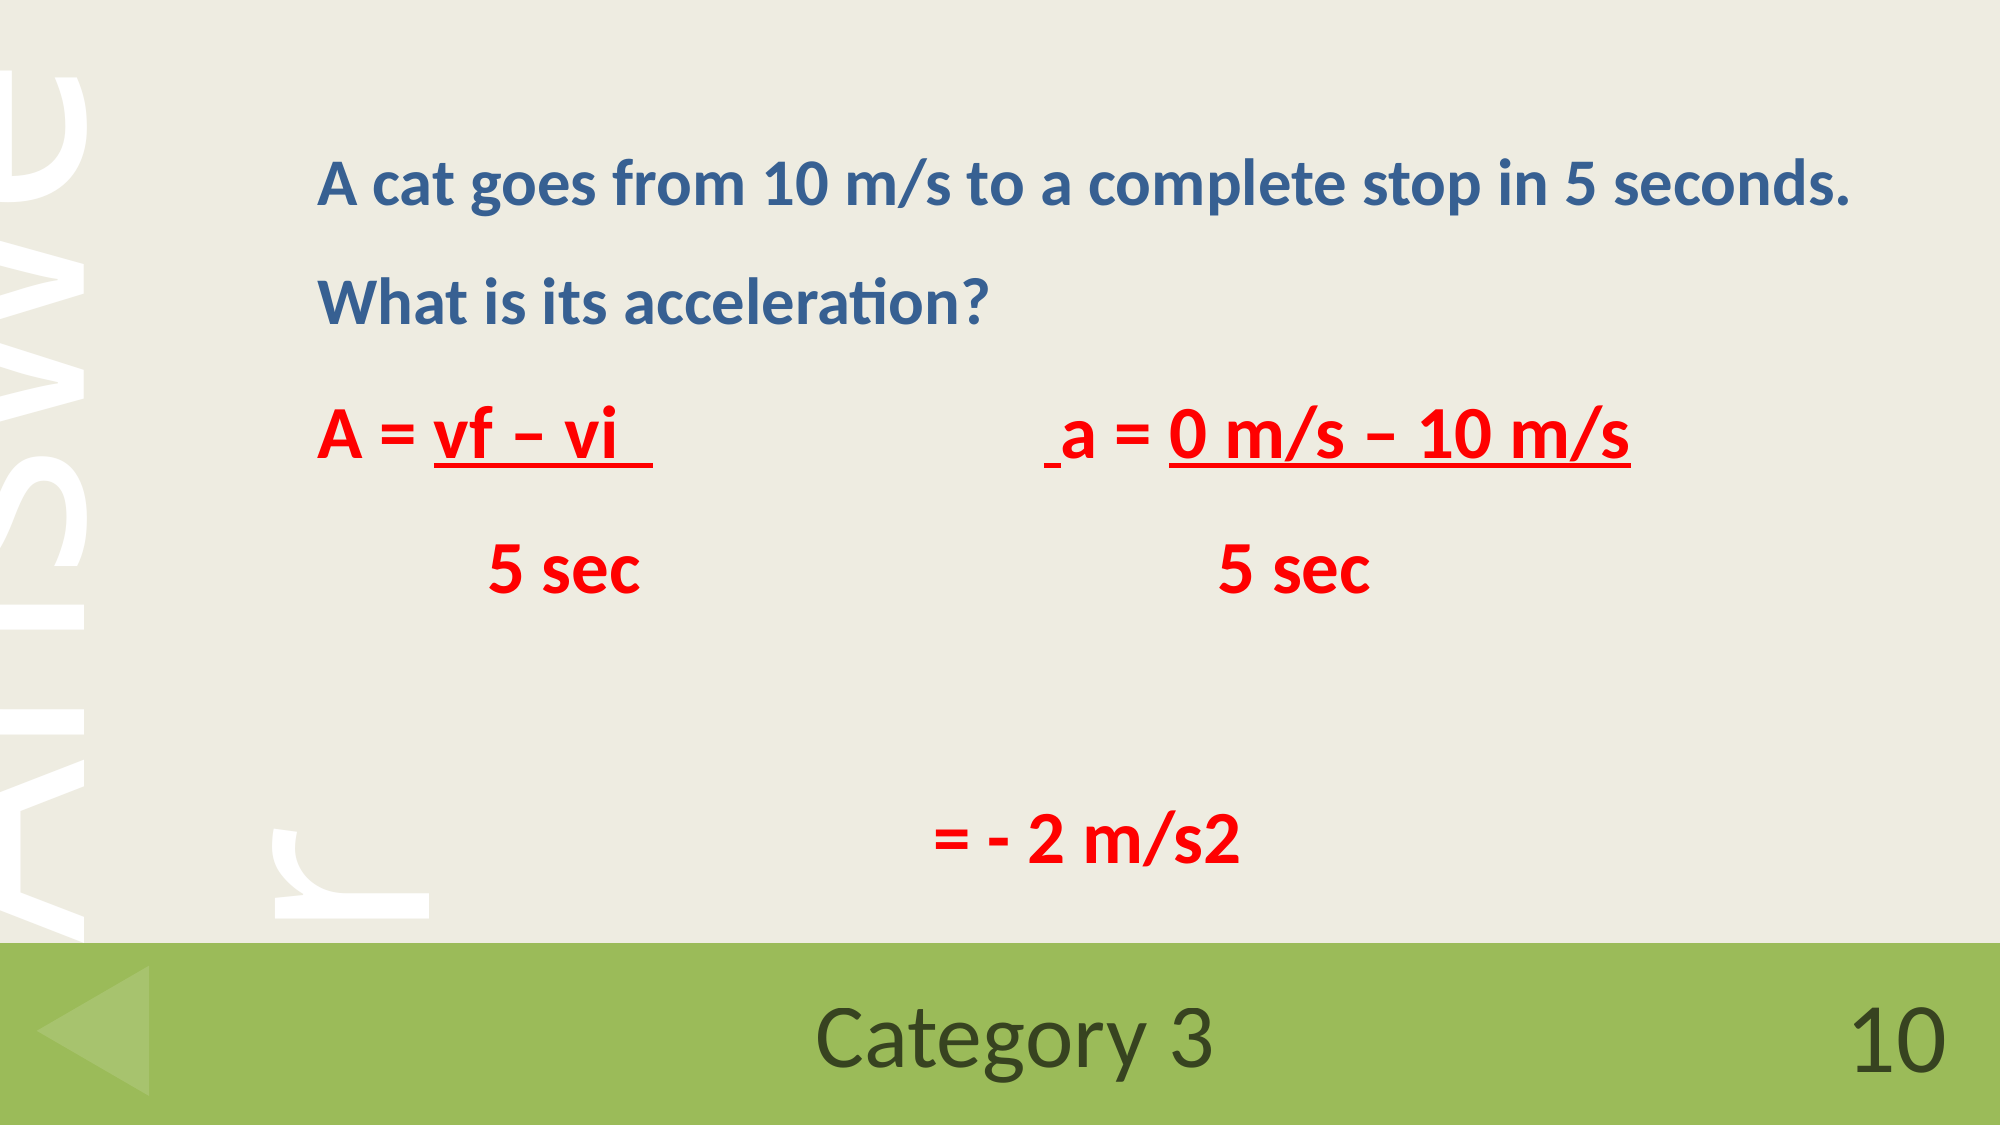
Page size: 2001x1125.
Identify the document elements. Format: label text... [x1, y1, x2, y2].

list A cat goes from 10 m/s to a complete stop in 5 seconds. What is its acceleration? A = vf – vi a = 0 m/s – 10 m/s 5 sec 5 sec = - 2 m/s2 [302, 130, 1874, 847]
title Category 3 [115, 937, 1916, 1125]
list 10 [1916, 967, 1963, 1097]
